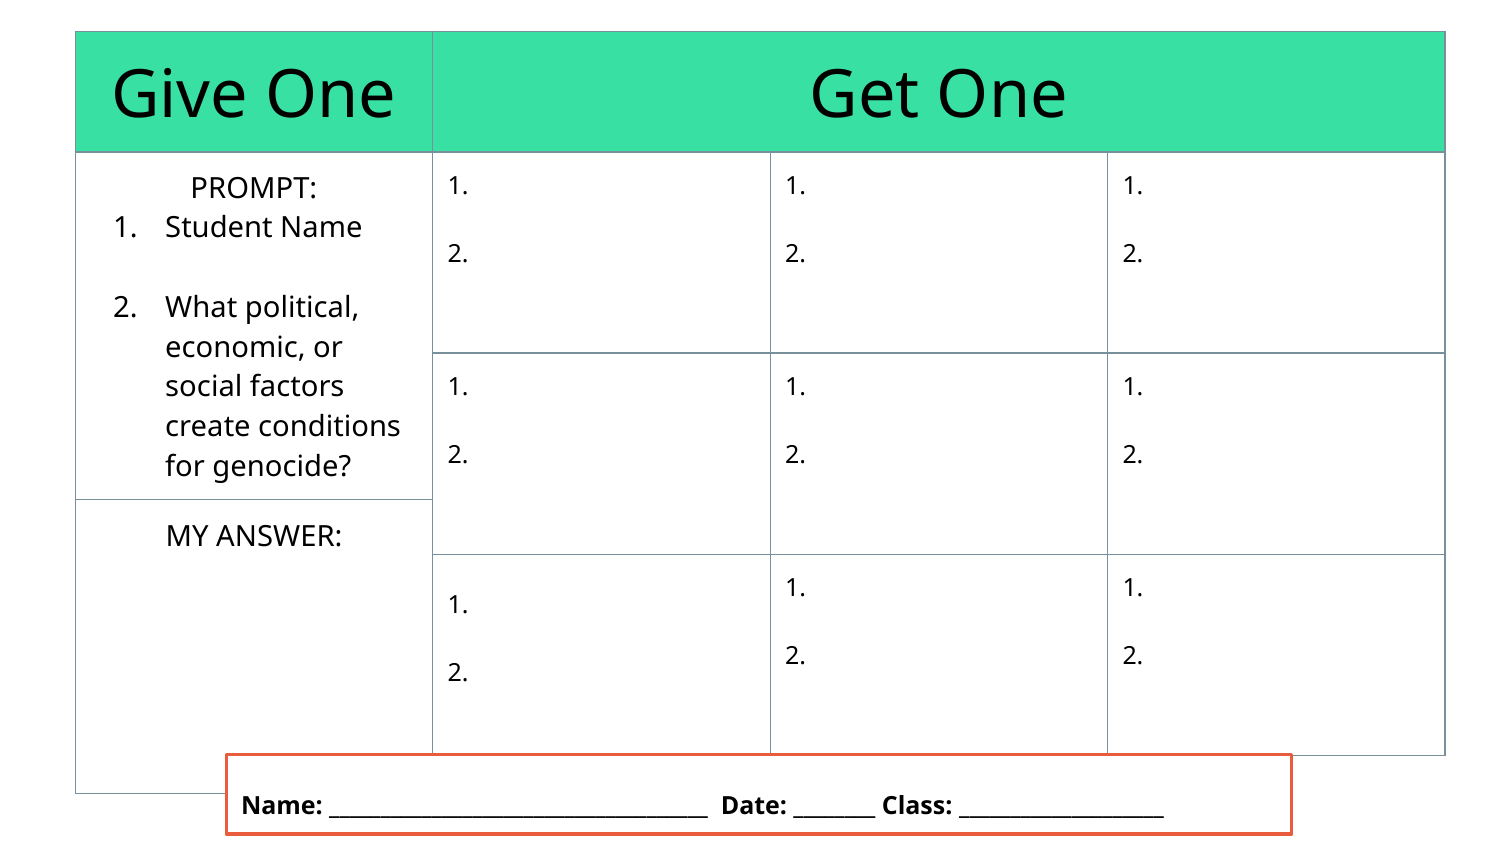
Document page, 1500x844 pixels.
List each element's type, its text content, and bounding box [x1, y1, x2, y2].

table_cell 1. 2. [771, 354, 1107, 554]
table_cell 1. 2. [1108, 555, 1444, 755]
table_cell PROMPT: Student Name What political, economic, or social factors create conditions for genocide? [76, 153, 432, 499]
table_cell 1. 2. [1108, 153, 1444, 352]
table_cell 1. 2. [433, 354, 770, 554]
text_box Name: _____________________________________ Date: ________ Class: ____________________ [226, 754, 1292, 834]
table_cell 1. 2. [433, 153, 770, 352]
table_cell 1. 2. [1108, 354, 1444, 554]
table_cell 1. 2. [771, 153, 1107, 352]
table_cell 1. 2. [433, 555, 770, 754]
table_header Give One [76, 32, 432, 151]
table_cell 1. 2. [771, 555, 1107, 754]
table_header Get One [433, 32, 1444, 151]
table_cell MY ANSWER: [76, 500, 432, 793]
